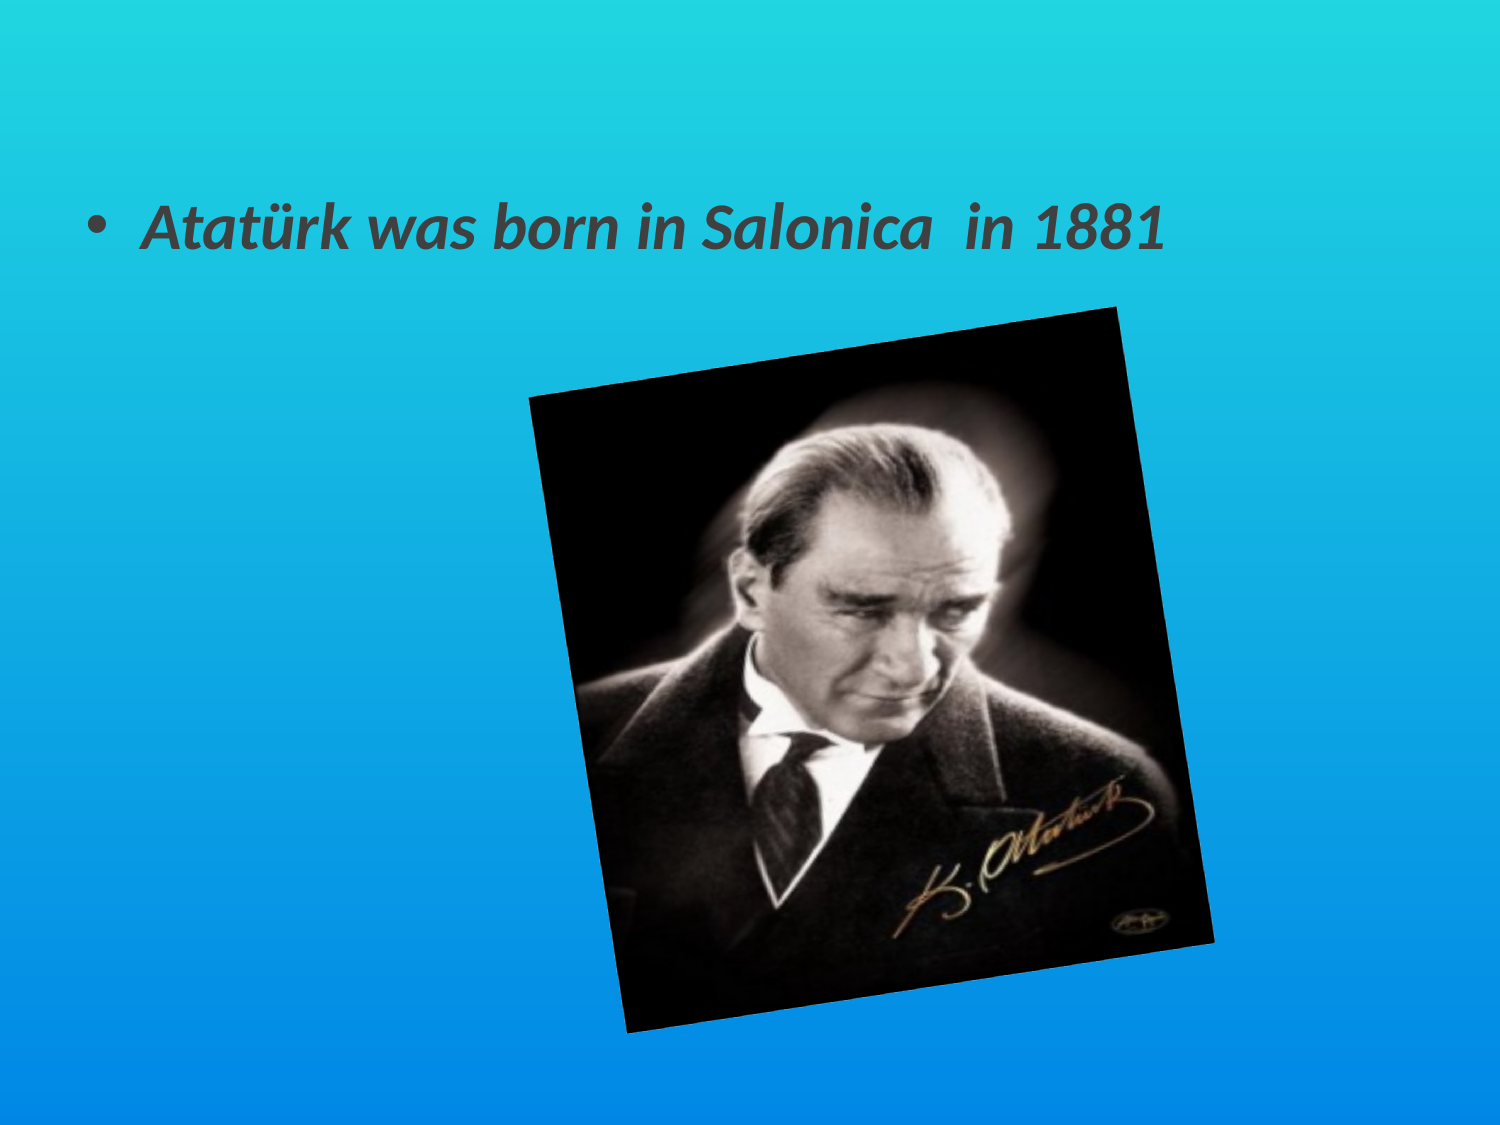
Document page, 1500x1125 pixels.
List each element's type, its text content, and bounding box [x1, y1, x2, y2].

picture [529, 307, 1214, 1033]
list Atatürk was born in Salonica in 1881 [70, 175, 1421, 1029]
